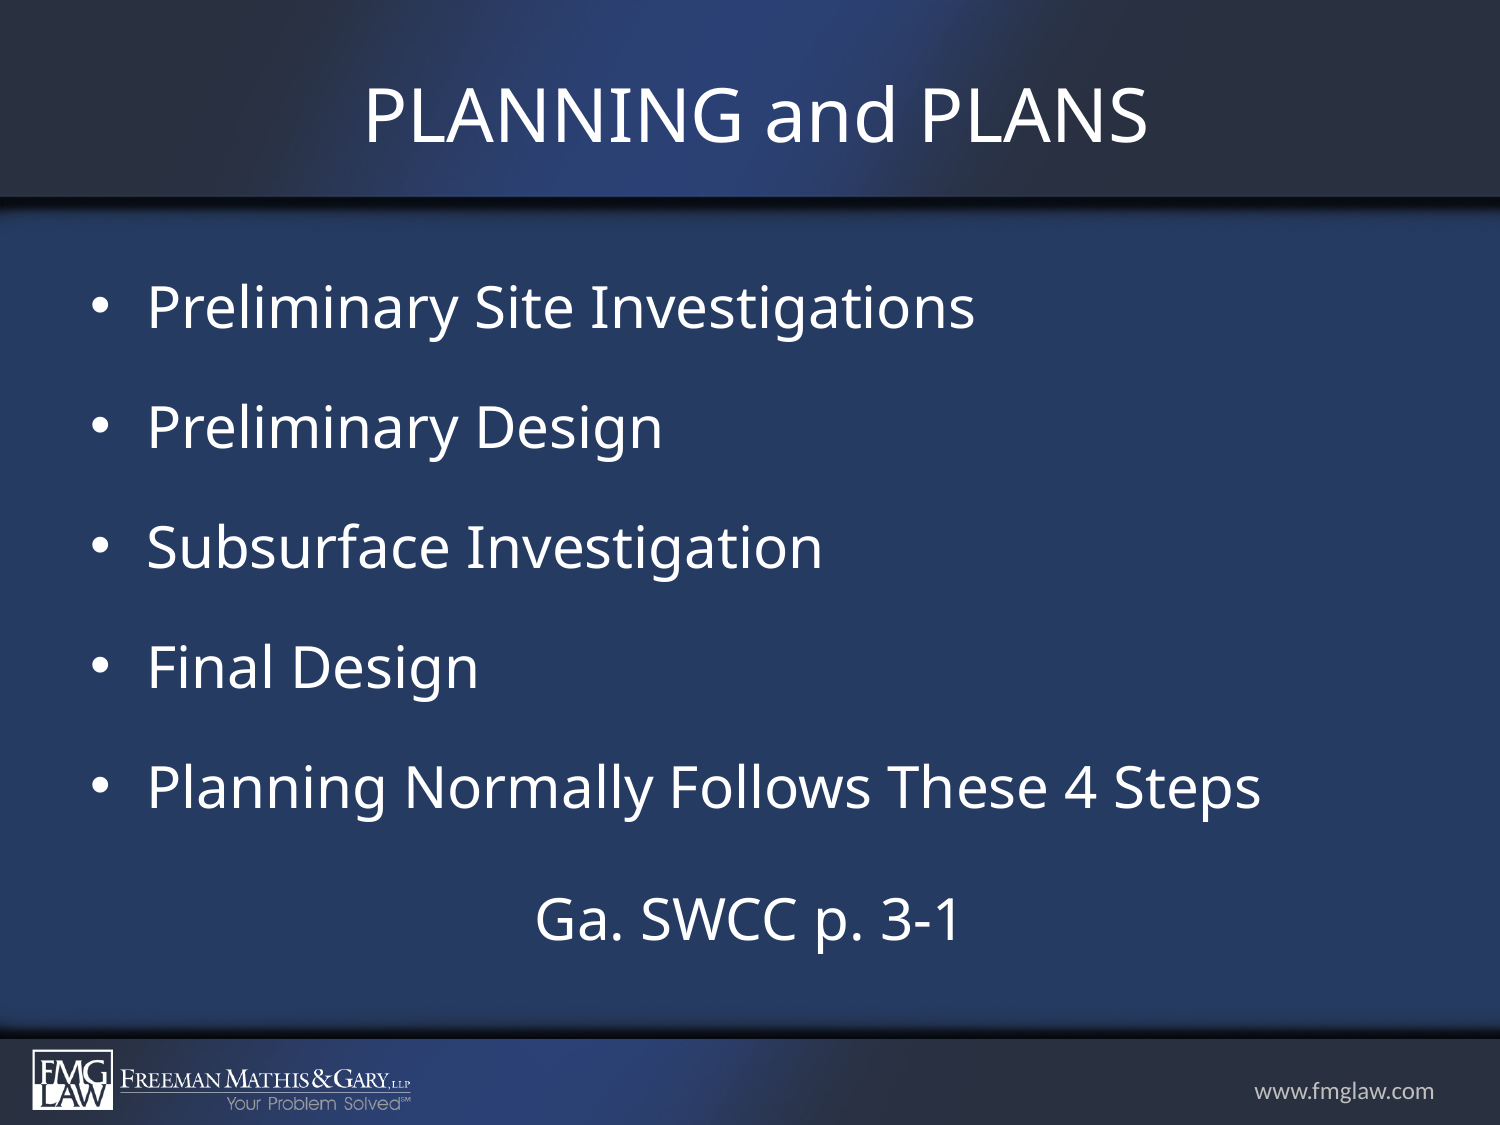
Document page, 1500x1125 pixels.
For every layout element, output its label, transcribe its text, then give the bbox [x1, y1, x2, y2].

picture [0, 0, 1500, 1125]
title PLANNING and PLANS [87, 24, 1425, 200]
list Preliminary Site Investigations Preliminary Design Subsurface Investigation Final Design Planning Normally Follows These 4 Steps Ga. SWCC p. 3-1 [75, 262, 1425, 1005]
